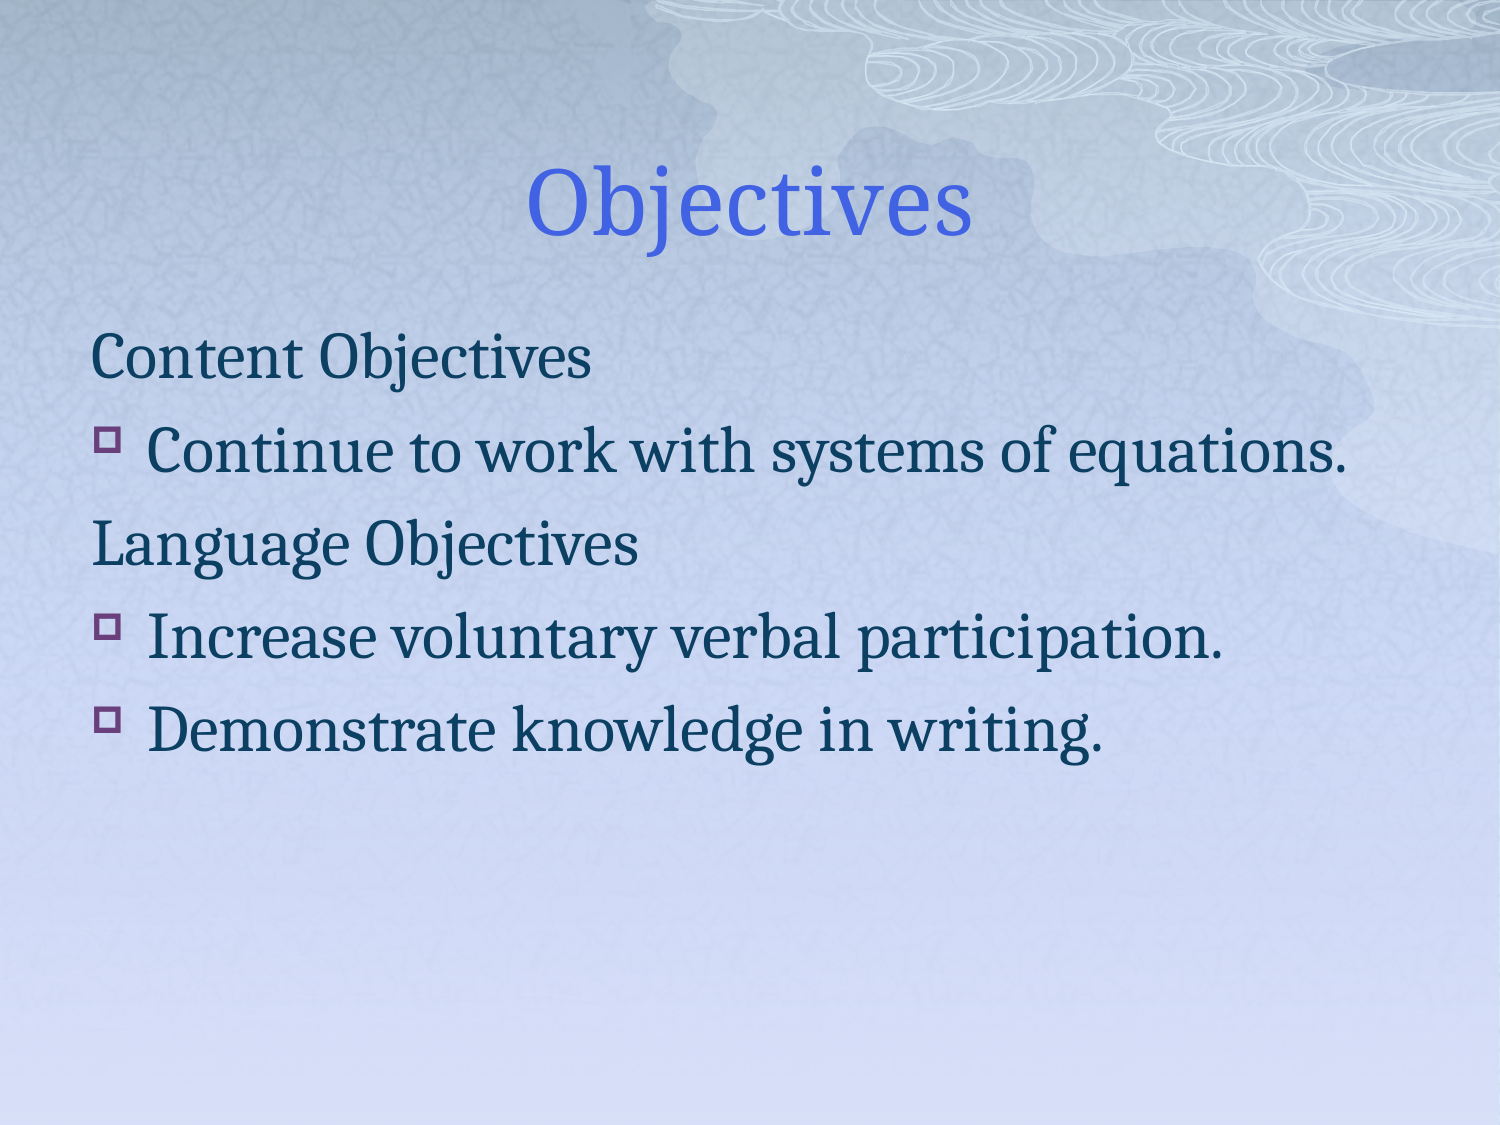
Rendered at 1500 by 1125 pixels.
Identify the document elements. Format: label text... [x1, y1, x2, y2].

list Content Objectives Continue to work with systems of equations. Language Objectives Increase voluntary verbal participation. Demonstrate knowledge in writing. [76, 304, 1430, 1032]
title Objectives [75, 105, 1425, 293]
